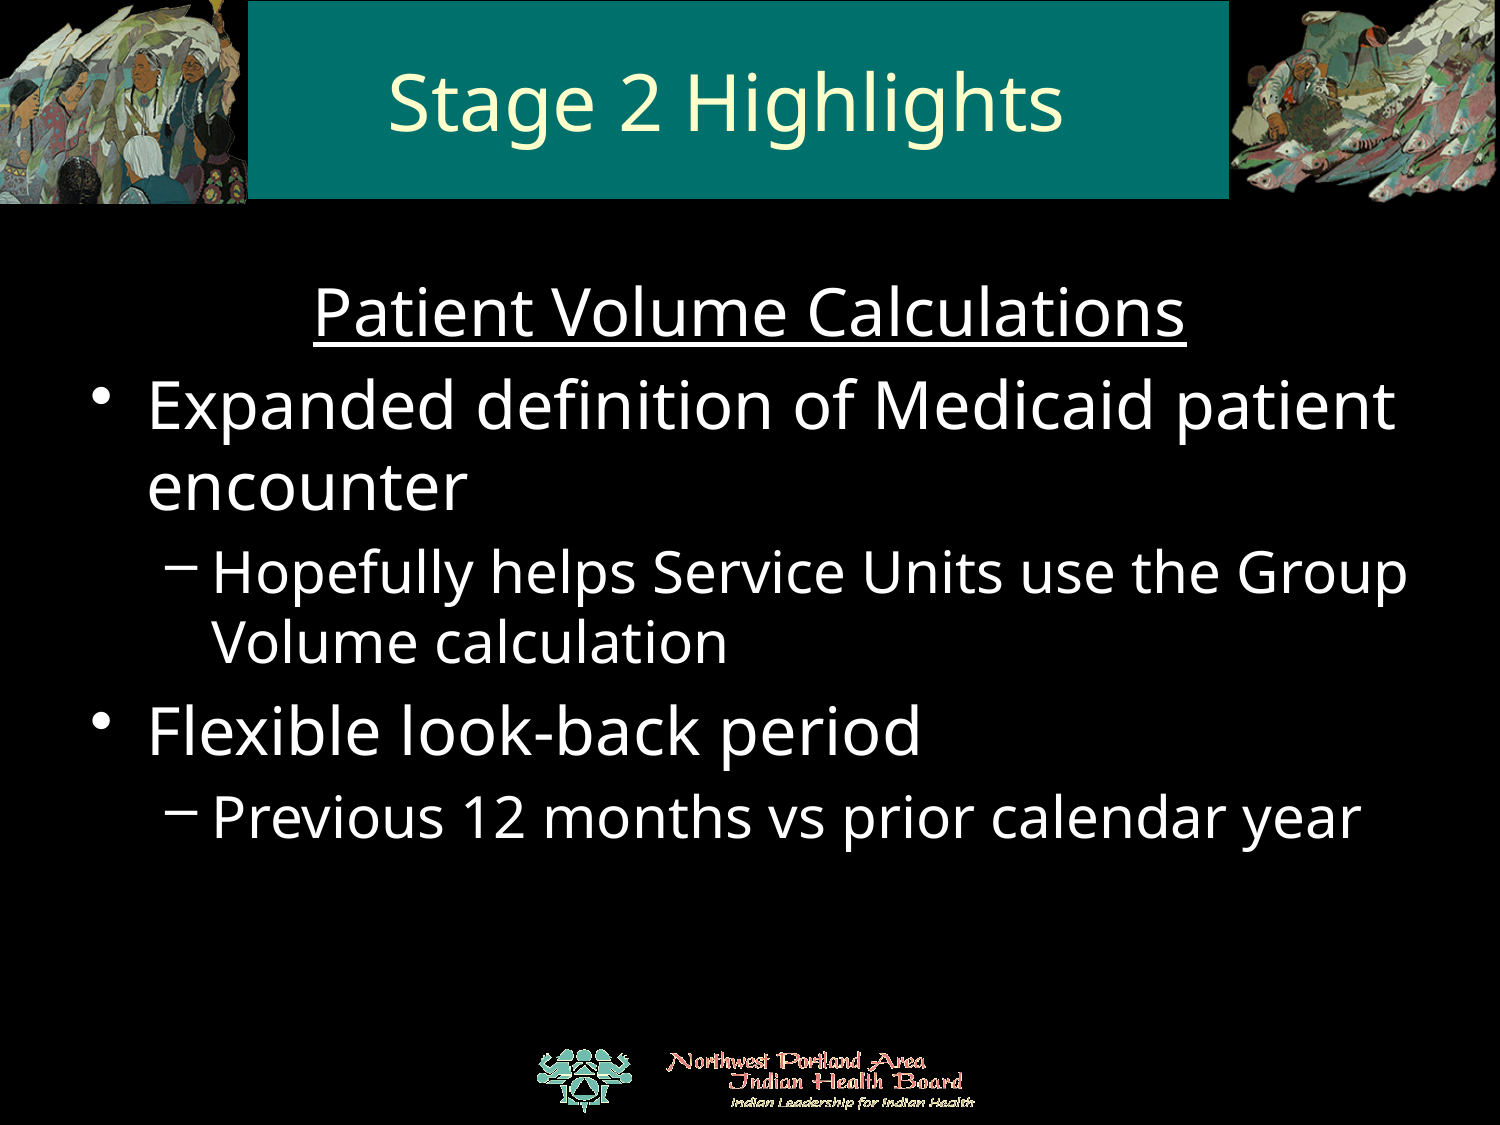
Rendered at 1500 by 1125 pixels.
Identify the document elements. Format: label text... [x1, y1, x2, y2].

list Patient Volume Calculations Expanded definition of Medicaid patient encounter Hopefully helps Service Units use the Group Volume calculation Flexible look-back period Previous 12 months vs prior calendar year [75, 262, 1425, 1005]
picture [1229, 0, 1500, 204]
picture [537, 1049, 975, 1113]
title Stage 2 Highlights [249, 0, 1226, 201]
picture [0, 0, 248, 204]
